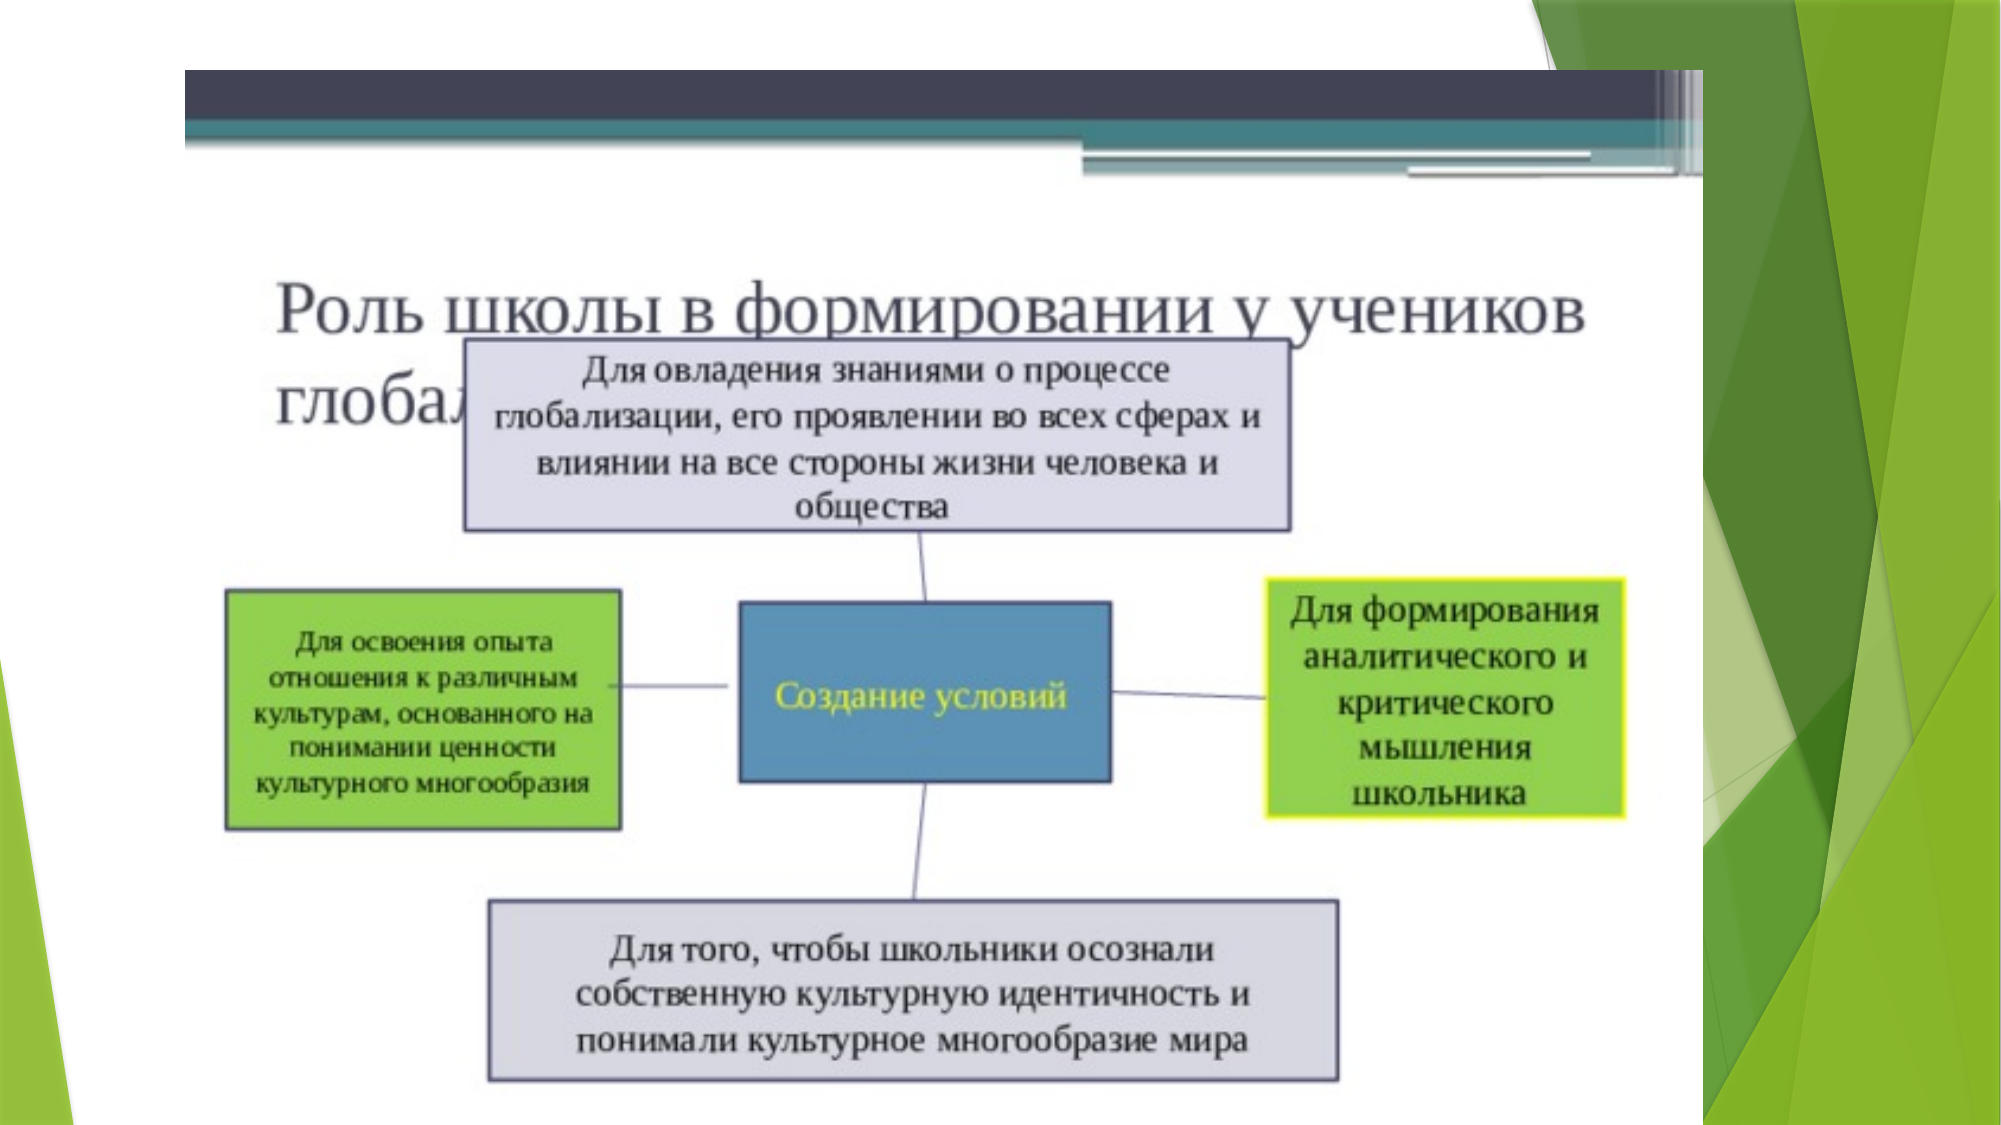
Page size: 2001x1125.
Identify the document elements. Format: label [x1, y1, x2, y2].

list [185, 69, 1703, 1125]
